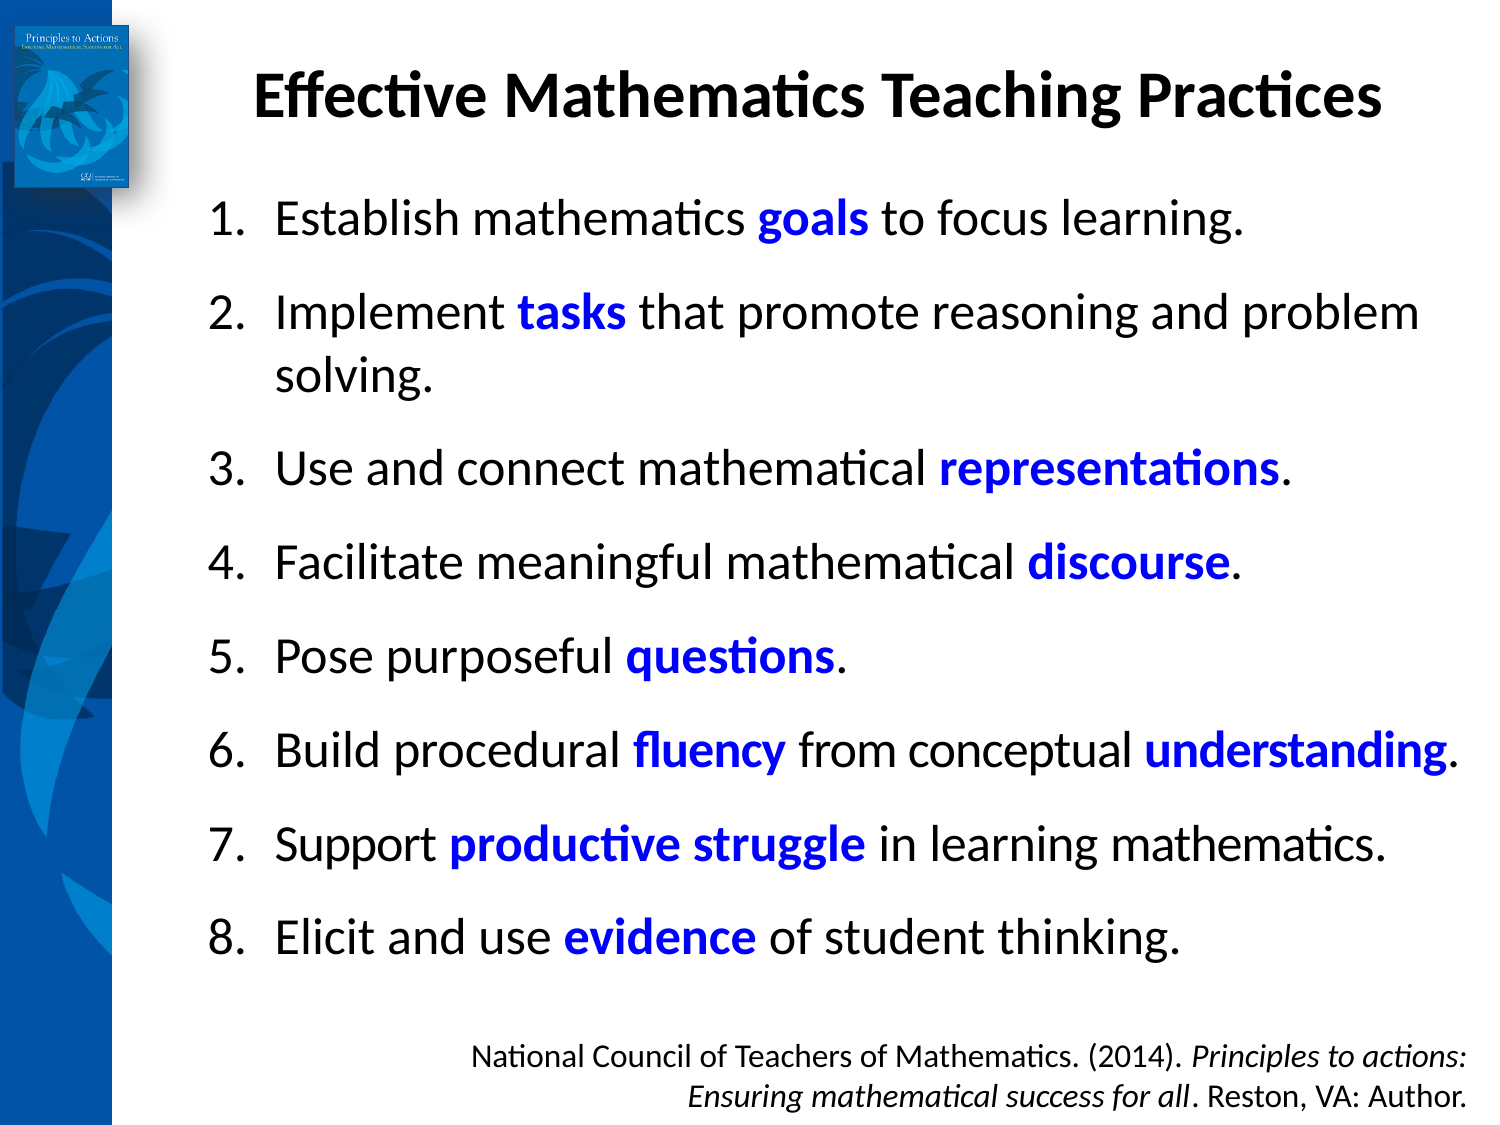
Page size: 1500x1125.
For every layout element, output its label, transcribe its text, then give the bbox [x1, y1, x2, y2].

picture [15, 26, 128, 187]
picture [0, 0, 112, 1125]
list Establish mathematics goals to focus learning. Implement tasks that promote reasoning and problem solving. Use and connect mathematical representations. Facilitate meaningful mathematical discourse. Pose purposeful questions. Build procedural fluency from conceptual understanding. Support productive struggle in learning mathematics. Elicit and use evidence of student thinking. [192, 176, 1483, 988]
title Effective Mathematics Teaching Practices [167, 35, 1470, 147]
text_box National Council of Teachers of Mathematics. (2014). Principles to actions: Ensuring mathematical success for all. Reston, VA: Author. [182, 1027, 1491, 1122]
